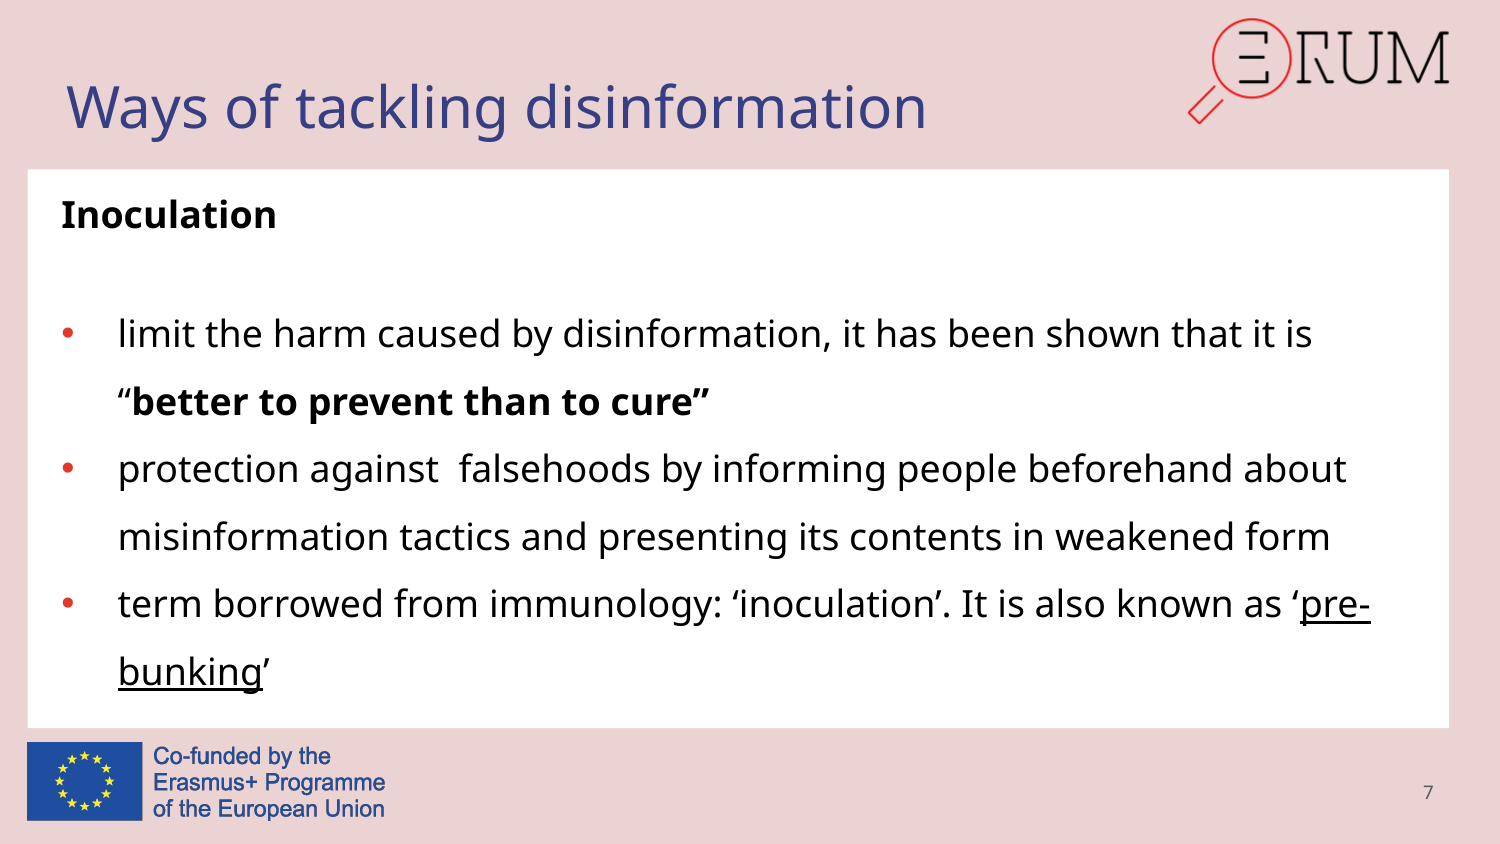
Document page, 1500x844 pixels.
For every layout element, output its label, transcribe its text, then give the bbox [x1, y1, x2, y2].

picture [27, 742, 385, 821]
picture [1136, 0, 1500, 137]
slide_number 7 [1358, 761, 1449, 826]
title Ways of tackling disinformation [51, 55, 1168, 150]
list Inoculation limit the harm caused by disinformation, it has been shown that it is “better to prevent than to cure” protection against falsehoods by informing people beforehand about misinformation tactics and presenting its contents in weakened form term borrowed from immunology: ‘inoculation’. It is also known as ‘pre-bunking’ [27, 169, 1449, 729]
